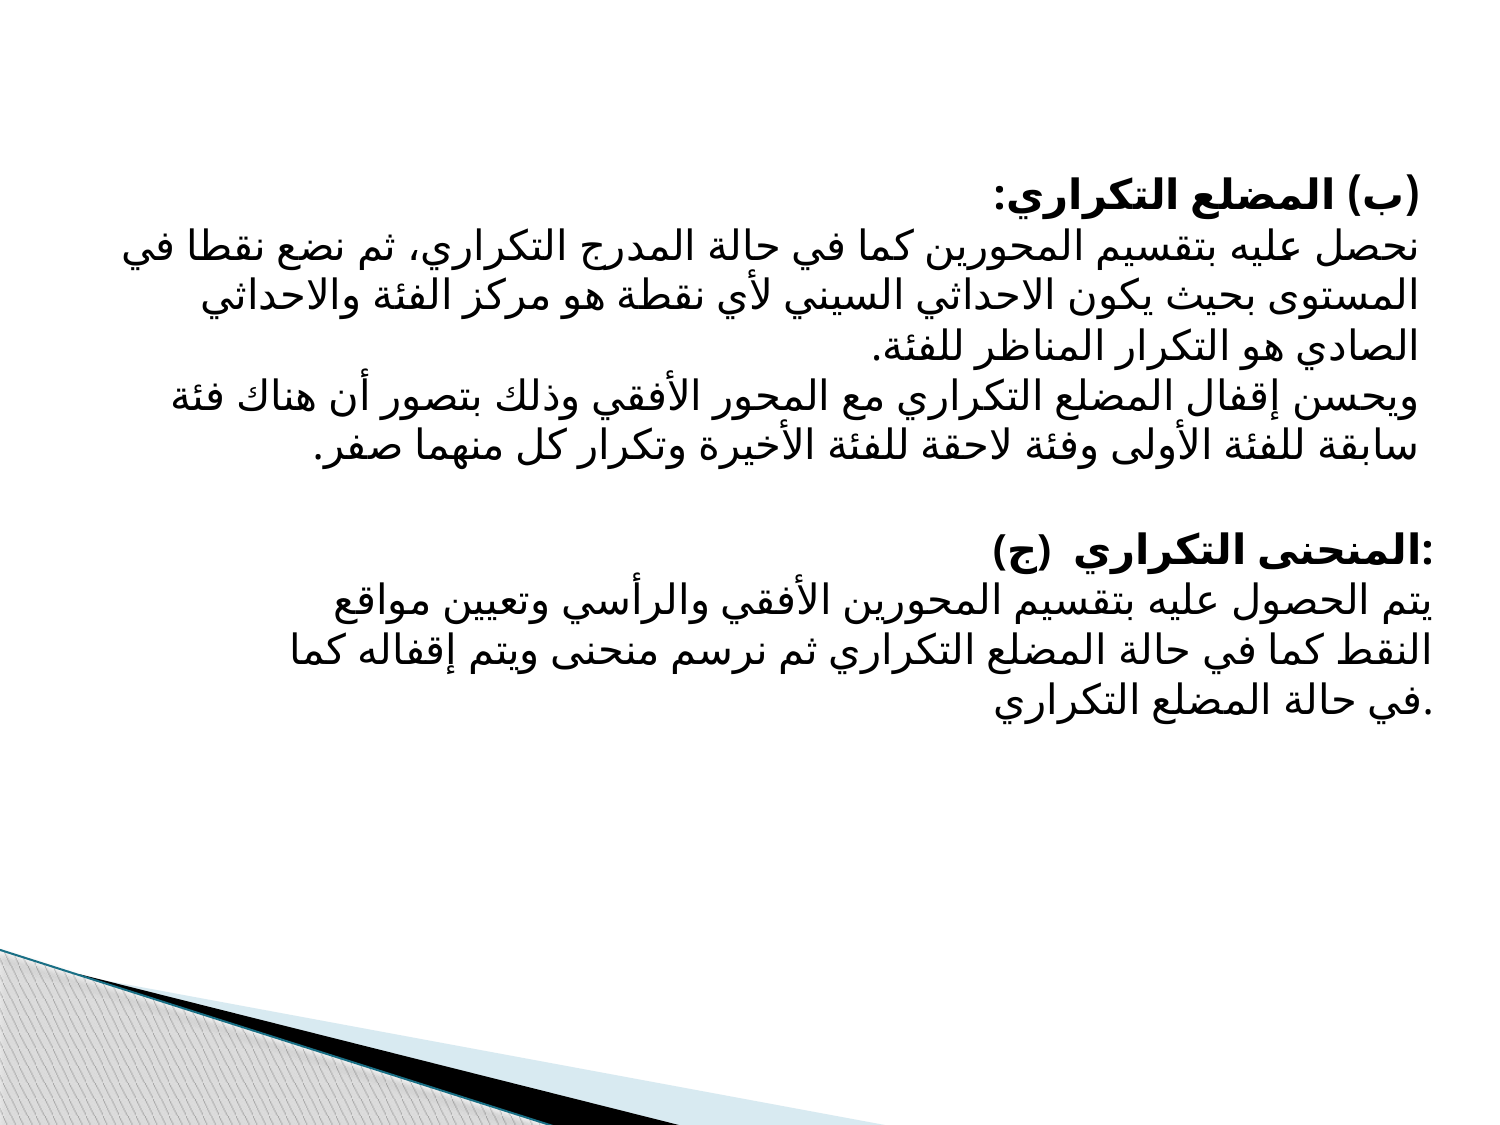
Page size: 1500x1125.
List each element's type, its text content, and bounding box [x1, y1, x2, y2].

text_box (ج) المنحنى التكراري: يتم الحصول عليه بتقسيم المحورين الأفقي والرأسي وتعيين مواقع النقط كما في حالة المضلع التكراري ثم نرسم منحنى ويتم إقفاله كما في حالة المضلع التكراري. [230, 515, 1449, 730]
text_box (ب) المضلع التكراري: نحصل عليه بتقسيم المحورين كما في حالة المدرج التكراري، ثم نضع نقطا في المستوى بحيث يكون الاحداثي السيني لأي نقطة هو مركز الفئة والاحداثي الصادي هو التكرار المناظر للفئة. ويحسن إقفال المضلع التكراري مع المحور الأفقي وذلك بتصور أن هناك فئة سابقة للفئة الأولى وفئة لاحقة للفئة الأخيرة وتكرار كل منهما صفر. [64, 160, 1436, 476]
